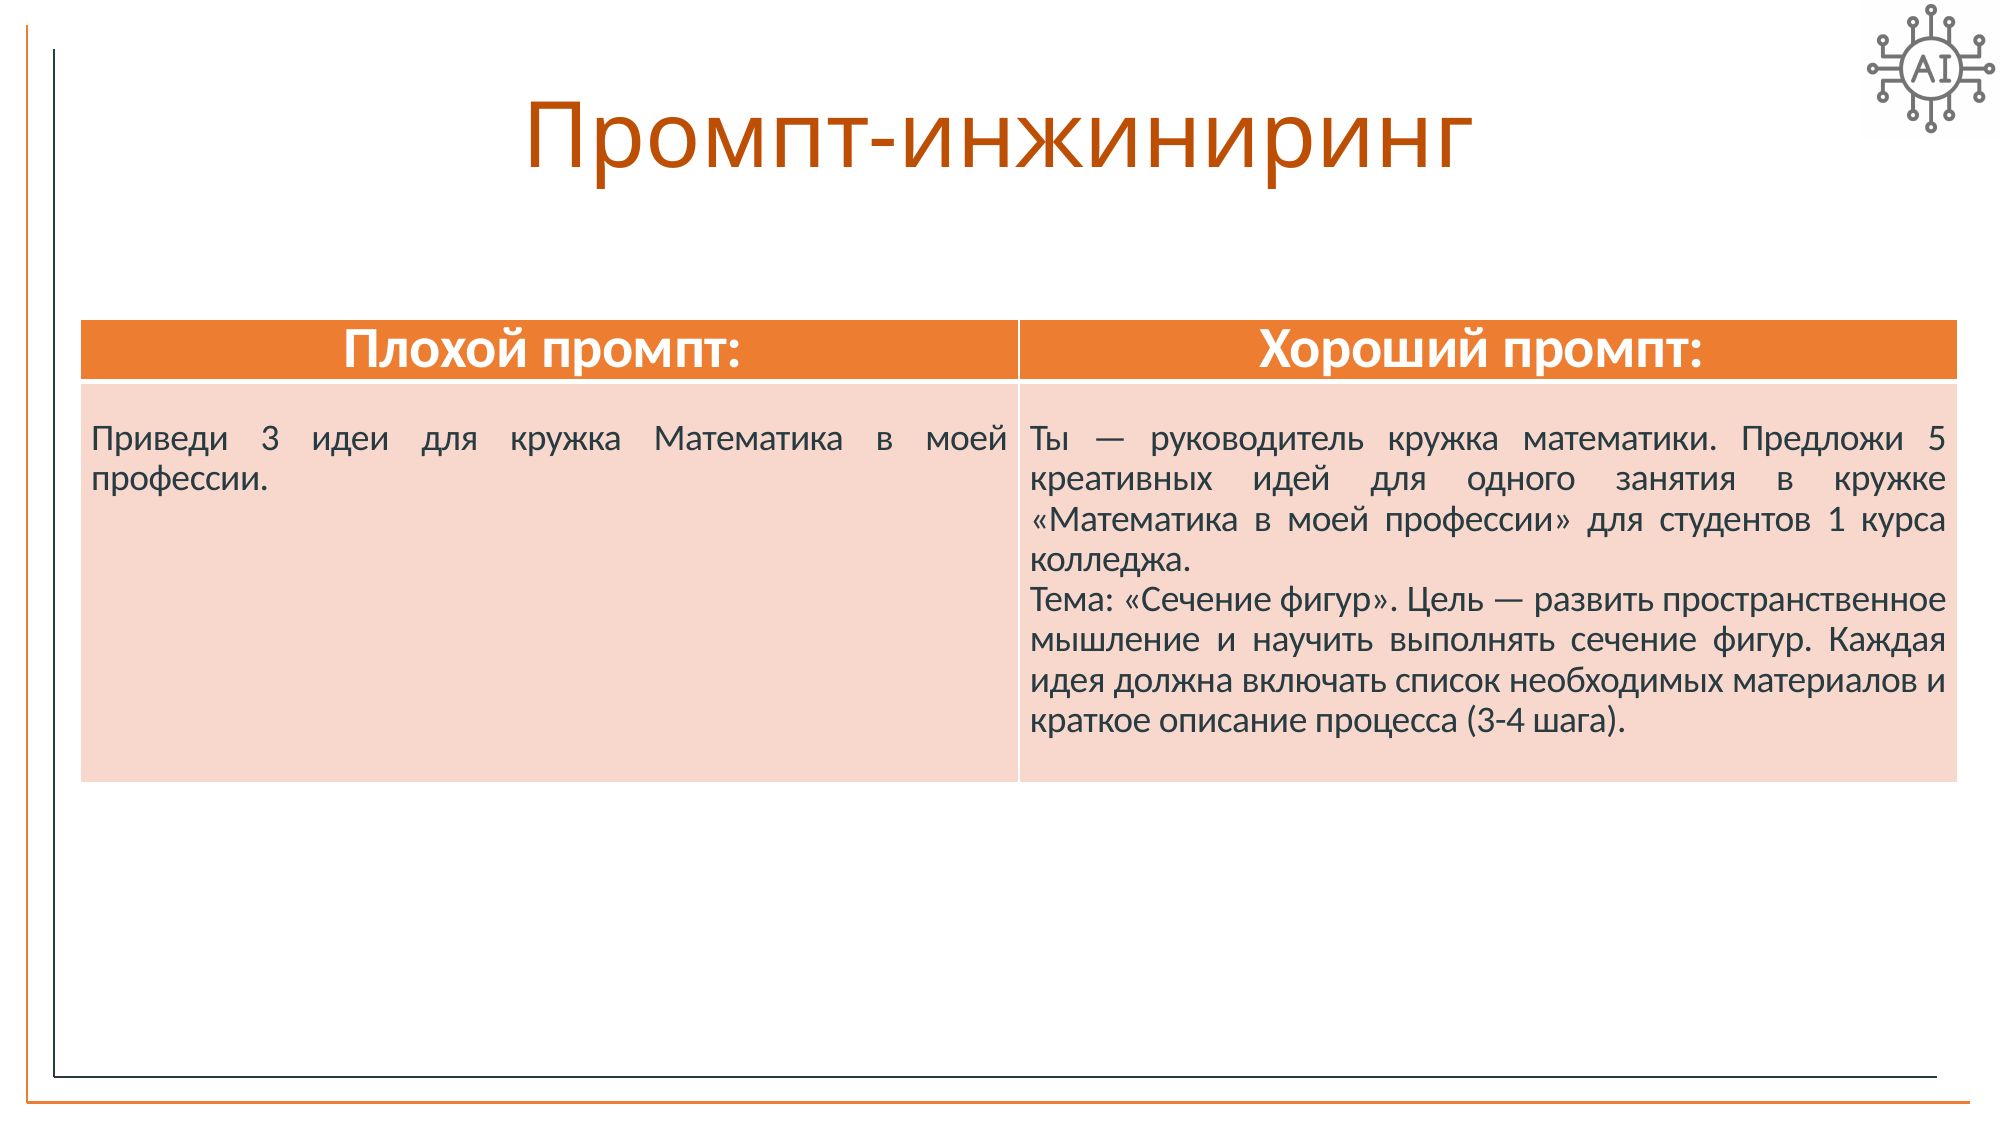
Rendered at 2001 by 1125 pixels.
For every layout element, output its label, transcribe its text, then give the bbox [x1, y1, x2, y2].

table_cell Ты — руководитель кружка математики. Предложи 5 креативных идей для одного занятия в кружке «Математика в моей профессии» для студентов 1 курса колледжа. Тема: «Сечение фигур». Цель — развить пространственное мышление и научить выполнять сечение фигур. Каждая идея должна включать список необходимых материалов и краткое описание процесса (3-4 шага). [1020, 384, 1957, 782]
table_cell Приведи 3 идеи для кружка Математика в моей профессии. [81, 384, 1018, 782]
picture [1862, 0, 2000, 138]
title Промпт-инжиниринг [136, 28, 1862, 247]
table_header Хороший промпт: [1020, 320, 1957, 379]
table_header Плохой промпт: [81, 320, 1018, 379]
